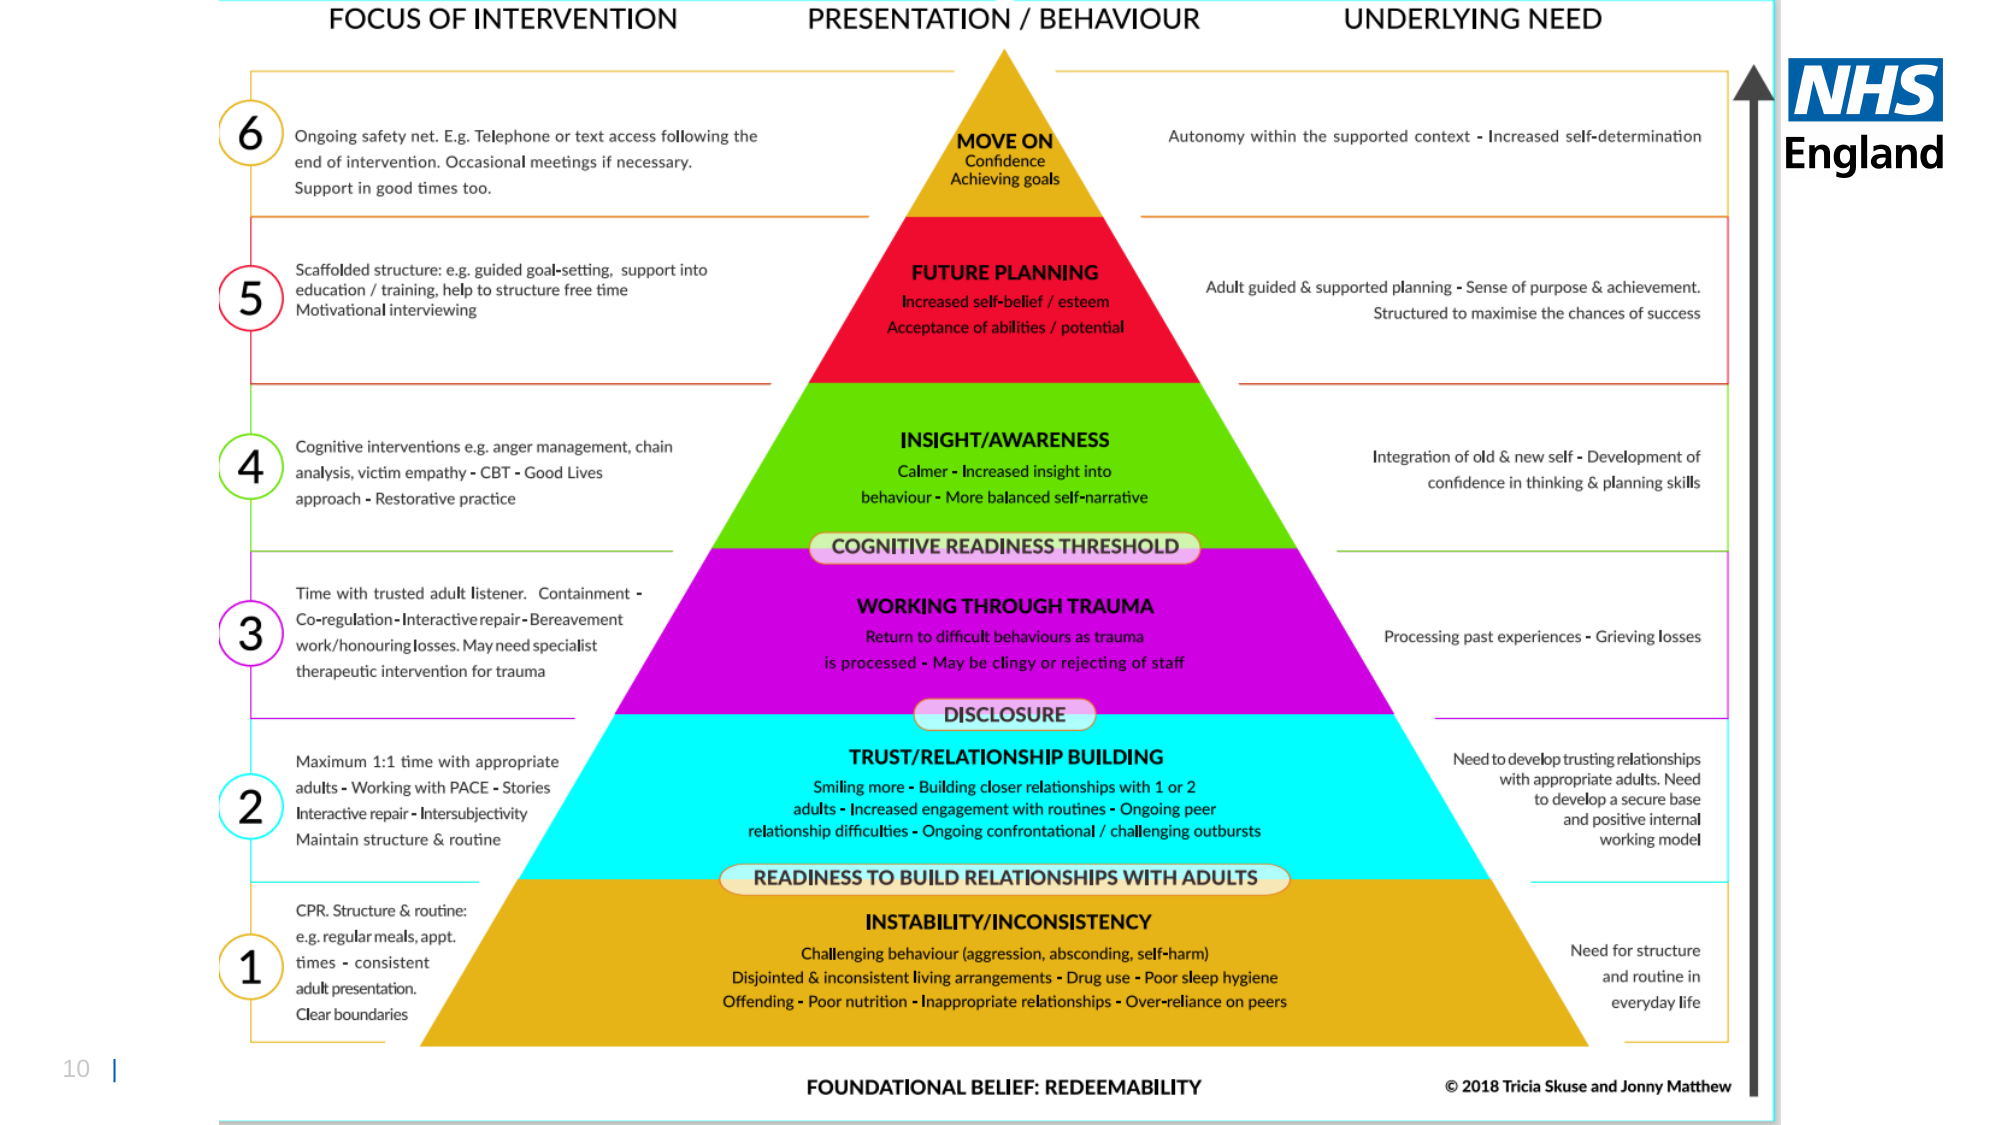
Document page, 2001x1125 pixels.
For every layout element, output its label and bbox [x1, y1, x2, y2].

picture [219, 0, 1781, 1125]
picture [1786, 58, 1943, 178]
